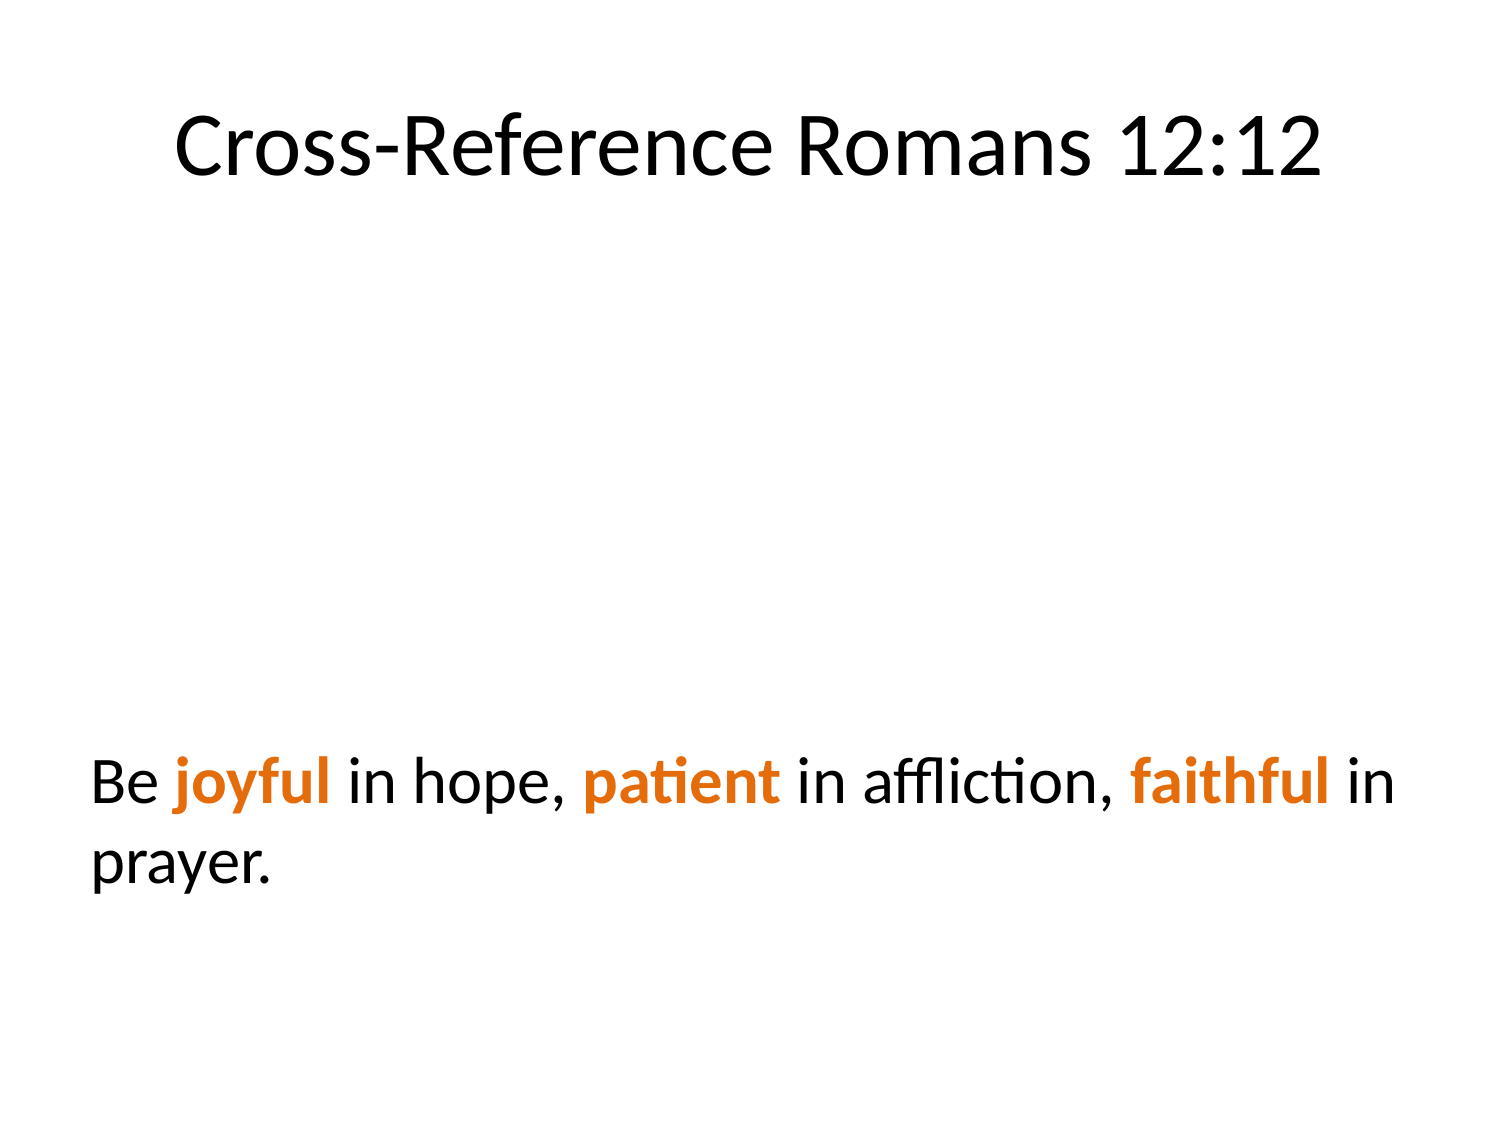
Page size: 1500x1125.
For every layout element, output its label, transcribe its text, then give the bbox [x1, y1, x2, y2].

title Cross-Reference Romans 12:12 [75, 45, 1425, 233]
list Be joyful in hope, patient in affliction, faithful in prayer. [75, 262, 1425, 1005]
